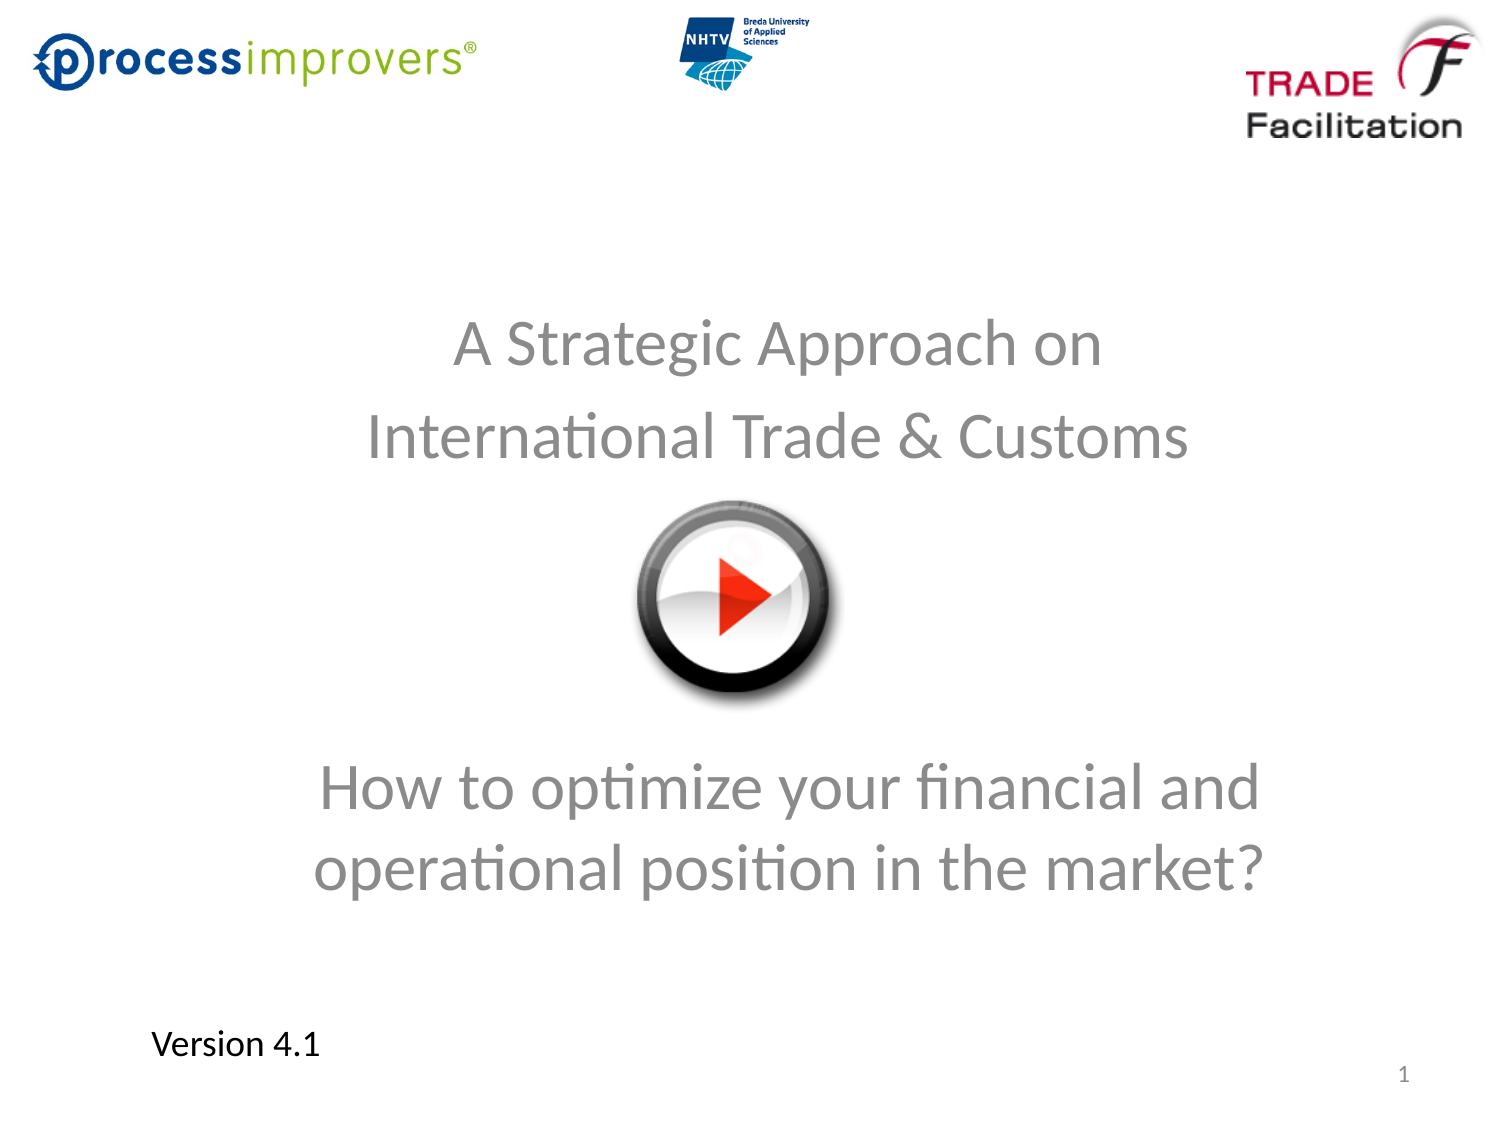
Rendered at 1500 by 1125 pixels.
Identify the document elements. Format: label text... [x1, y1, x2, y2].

text_box Version 4.1 [136, 1011, 336, 1072]
picture [29, 30, 479, 93]
picture [619, 491, 845, 717]
subtitle A Strategic Approach on International Trade & Customs [253, 290, 1304, 579]
slide_number 1 [1074, 1042, 1425, 1103]
picture [667, 4, 816, 103]
picture [1246, 10, 1487, 138]
text_box How to optimize your financial and operational position in the market? [265, 735, 1316, 1024]
